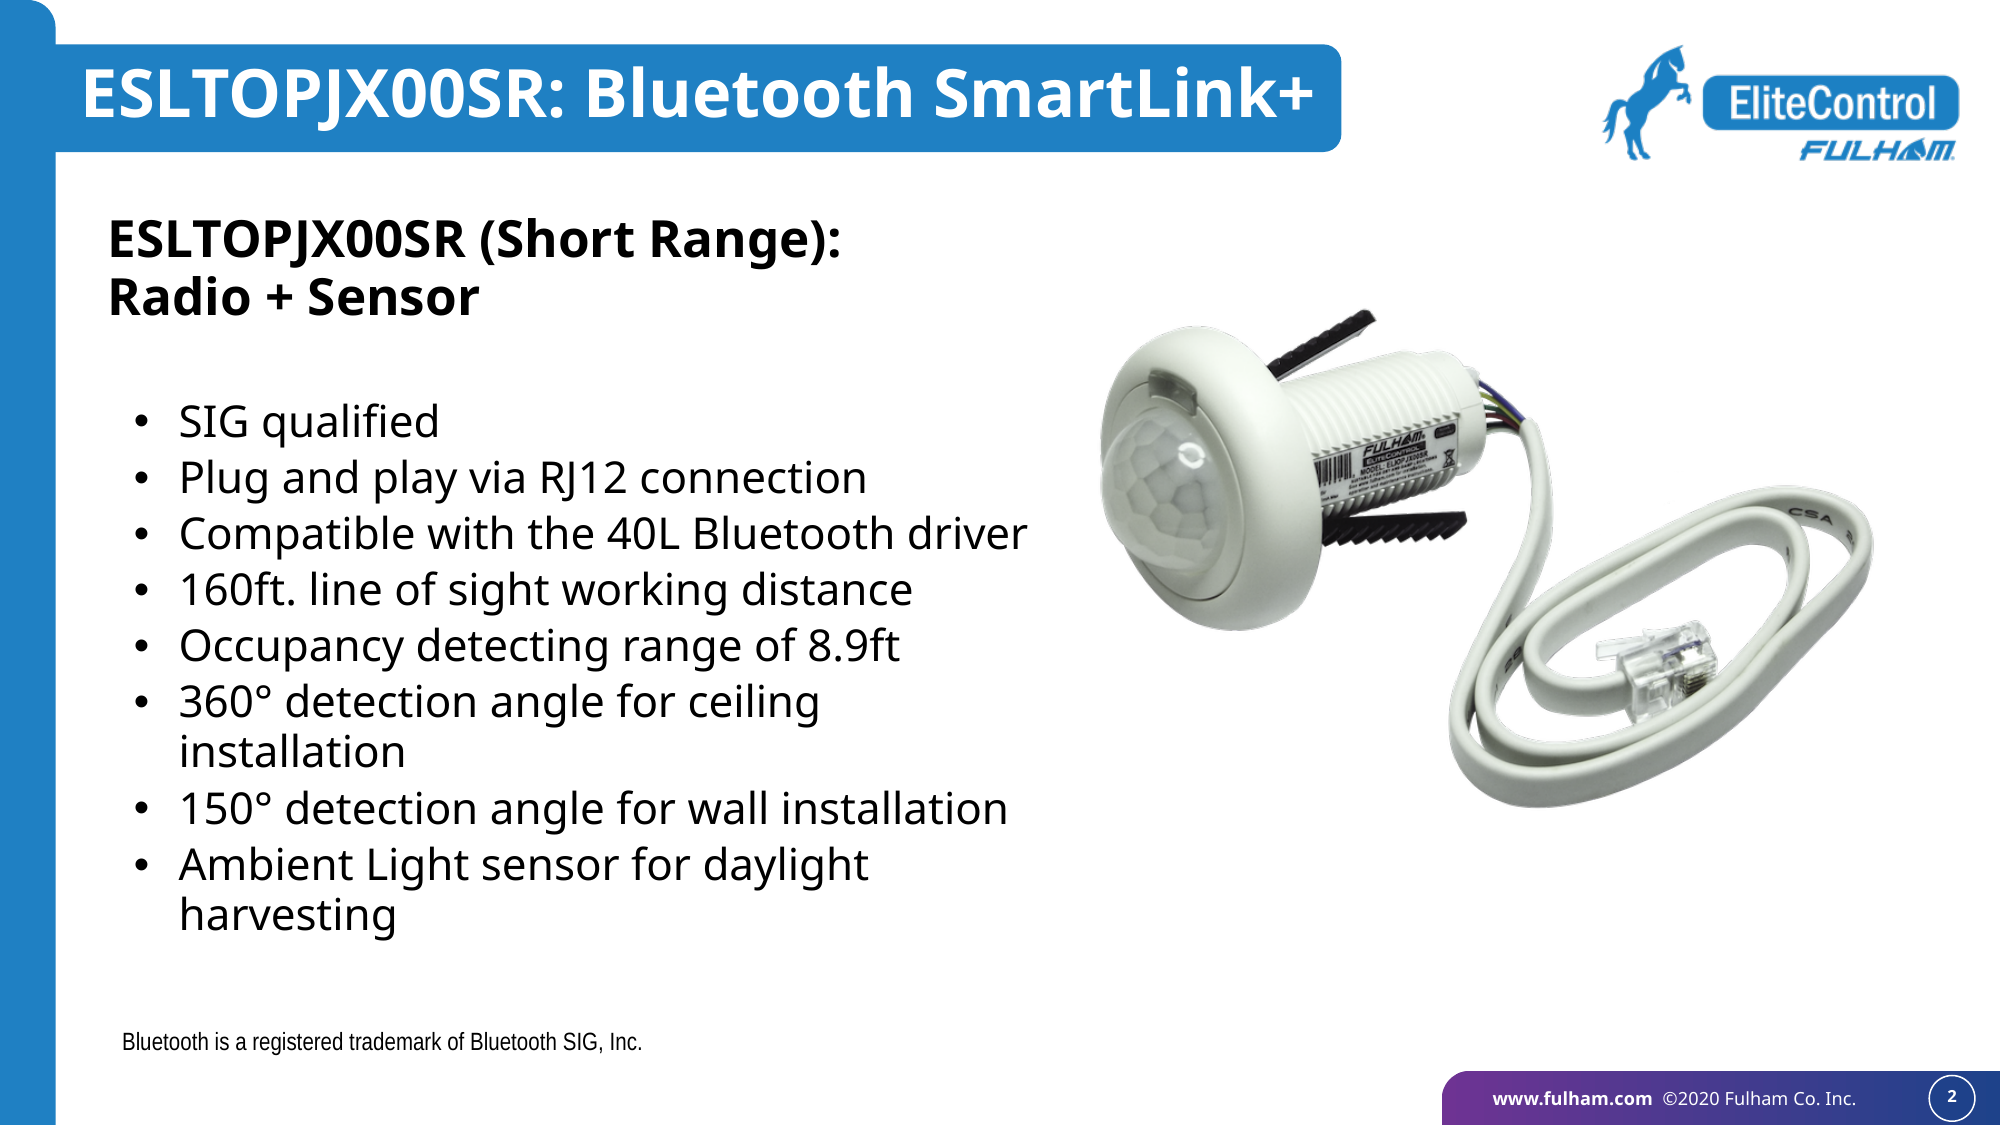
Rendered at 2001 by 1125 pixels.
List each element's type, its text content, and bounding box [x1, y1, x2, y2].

text_box Bluetooth is a registered trademark of Bluetooth SIG, Inc. [114, 1025, 658, 1060]
title ESLTOPJX00SR: Bluetooth SmartLink+ [65, 66, 1792, 140]
picture [1597, 43, 1969, 168]
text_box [1004, 249, 1958, 860]
text_box ESLTOPJX00SR (Short Range): Radio + Sensor SIG qualified Plug and play via RJ12 connection Compatible with the 40L Bluetooth driver 160ft. line of sight working distance Occupancy detecting range of 8.9ft 360° detection angle for ceiling installation 150° detection angle for wall installation Ambient Light sensor for daylight harvesting [92, 202, 1045, 966]
